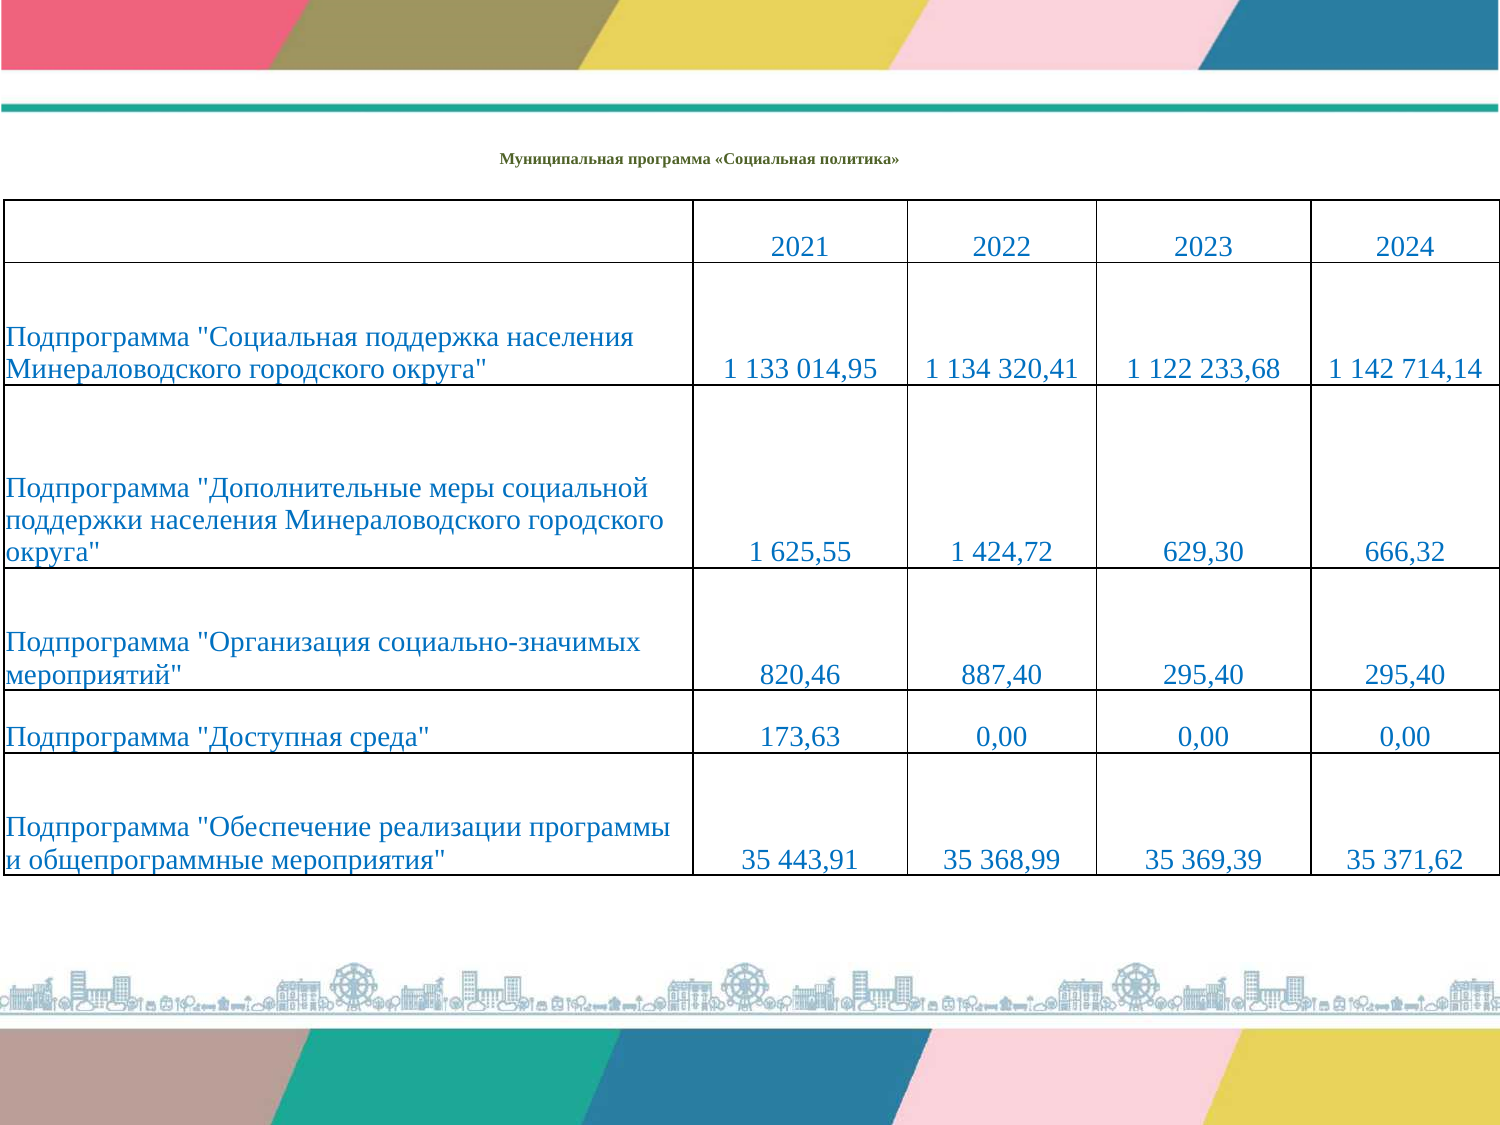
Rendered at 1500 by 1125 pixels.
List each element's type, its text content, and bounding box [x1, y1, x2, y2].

table_cell 1 625,55 [694, 386, 907, 567]
table_cell 35 371,62 [1312, 754, 1499, 874]
table_cell 1 122 233,68 [1097, 263, 1310, 384]
table_cell 887,40 [908, 569, 1096, 689]
table_cell Подпрограмма "Организация социально-значимых мероприятий" [5, 569, 692, 689]
table_cell 0,00 [908, 691, 1096, 752]
table_cell 1 133 014,95 [694, 263, 907, 384]
table_header 2022 [908, 201, 1096, 262]
table_cell 666,32 [1312, 386, 1499, 567]
table_cell 1 424,72 [908, 386, 1096, 567]
table_cell 35 443,91 [694, 754, 907, 874]
table_cell Подпрограмма "Обеспечение реализации программы и общепрограммные мероприятия" [5, 754, 692, 874]
table_cell 295,40 [1097, 569, 1310, 689]
table_header 2024 [1312, 201, 1499, 262]
table_cell 0,00 [1097, 691, 1310, 752]
table_cell 295,40 [1312, 569, 1499, 689]
table_cell Подпрограмма "Дополнительные меры социальной поддержки населения Минераловодского городского округа" [5, 386, 692, 567]
table_cell 1 142 714,14 [1312, 263, 1499, 384]
table_cell 1 134 320,41 [908, 263, 1096, 384]
table_cell 820,46 [694, 569, 907, 689]
table_header 2023 [1097, 201, 1310, 262]
title Муниципальная программа «Социальная политика» [1, 122, 1398, 202]
table_header 2021 [694, 201, 907, 262]
table_cell Подпрограмма "Социальная поддержка населения Минераловодского городского округа" [5, 263, 692, 384]
table_cell 35 369,39 [1097, 754, 1310, 874]
picture [0, 0, 1500, 115]
table_cell 35 368,99 [908, 754, 1096, 874]
table_cell 173,63 [694, 691, 907, 752]
table_cell 0,00 [1312, 691, 1499, 752]
table_header [5, 201, 692, 262]
table_cell 629,30 [1097, 386, 1310, 567]
table_cell Подпрограмма "Доступная среда" [5, 691, 692, 752]
picture [0, 962, 1500, 1125]
